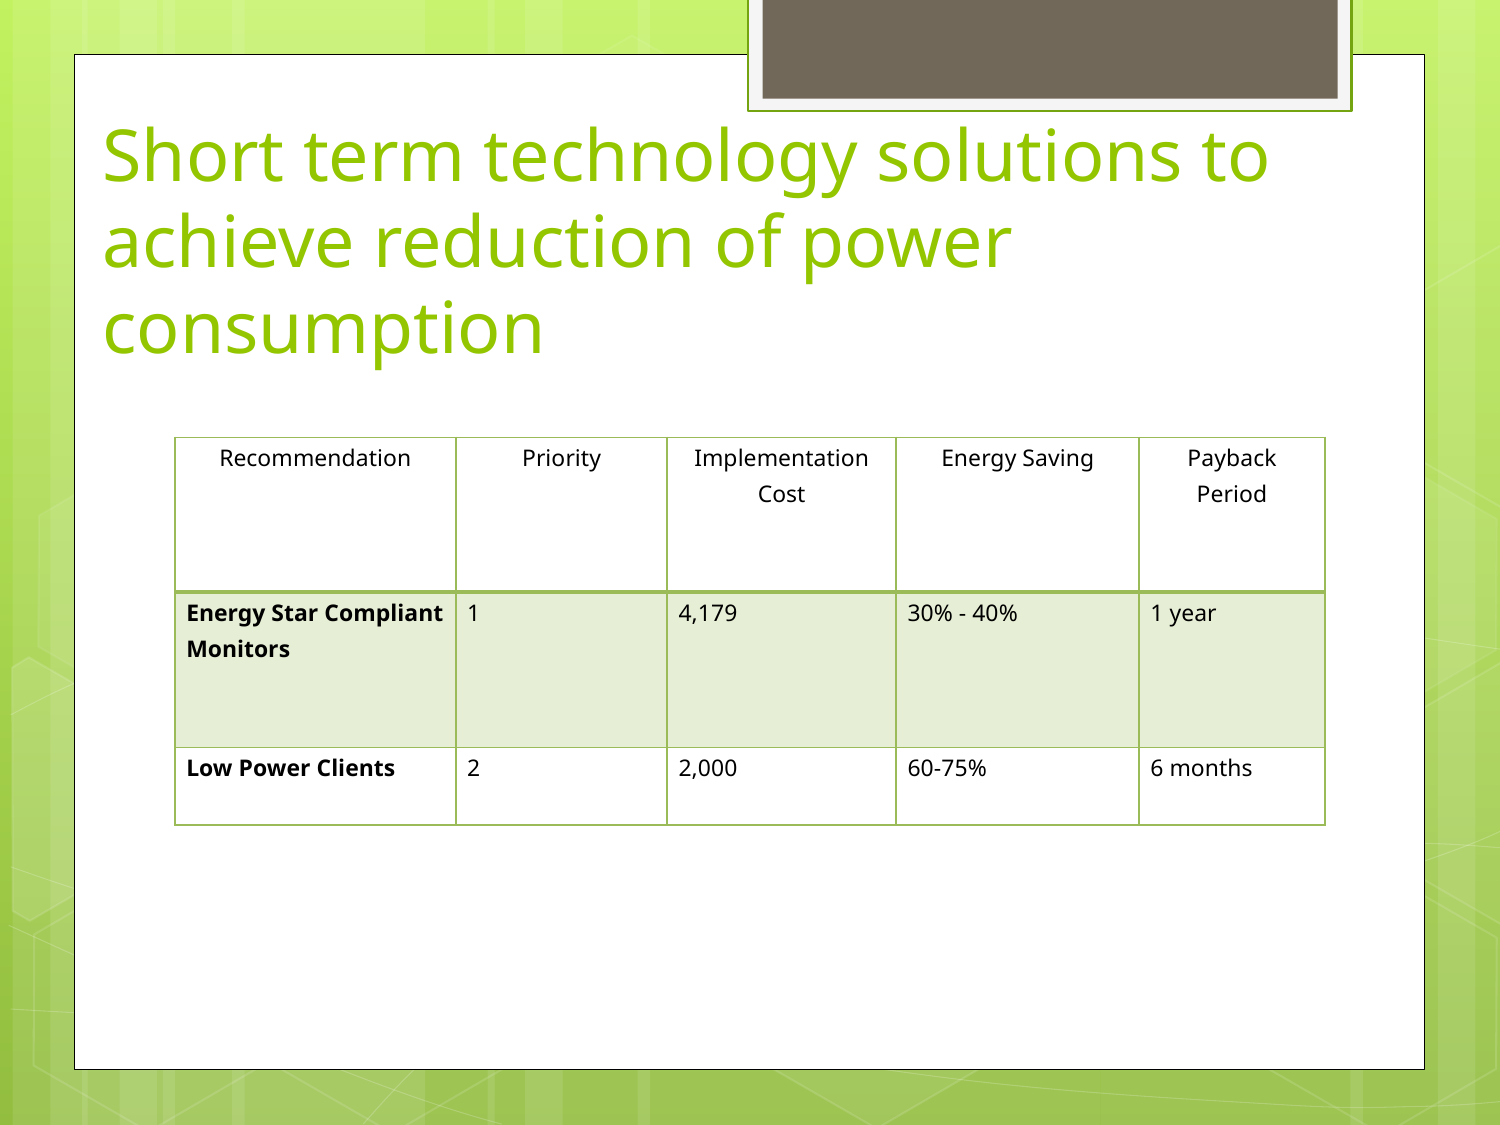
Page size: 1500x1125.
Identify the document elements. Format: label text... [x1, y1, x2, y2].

table_cell Energy Star Compliant Monitors [176, 594, 455, 747]
table_cell Low Power Clients [176, 748, 455, 824]
table_cell 60-75% [897, 748, 1138, 824]
title Short term technology solutions to achieve reduction of power consumption [87, 99, 1438, 375]
table_header Priority [457, 438, 666, 590]
table_header Energy Saving [897, 438, 1138, 590]
table_cell 30% - 40% [897, 594, 1138, 747]
table_cell 4,179 [668, 594, 895, 747]
table_cell 2 [457, 748, 666, 824]
table_cell 1 year [1140, 594, 1324, 747]
table_cell 6 months [1140, 748, 1324, 824]
table_header Payback Period [1140, 438, 1324, 590]
table_header Implementation Cost [668, 438, 895, 590]
table_header Recommendation [176, 438, 455, 590]
table_cell 2,000 [668, 748, 895, 824]
table_cell 1 [457, 594, 666, 747]
